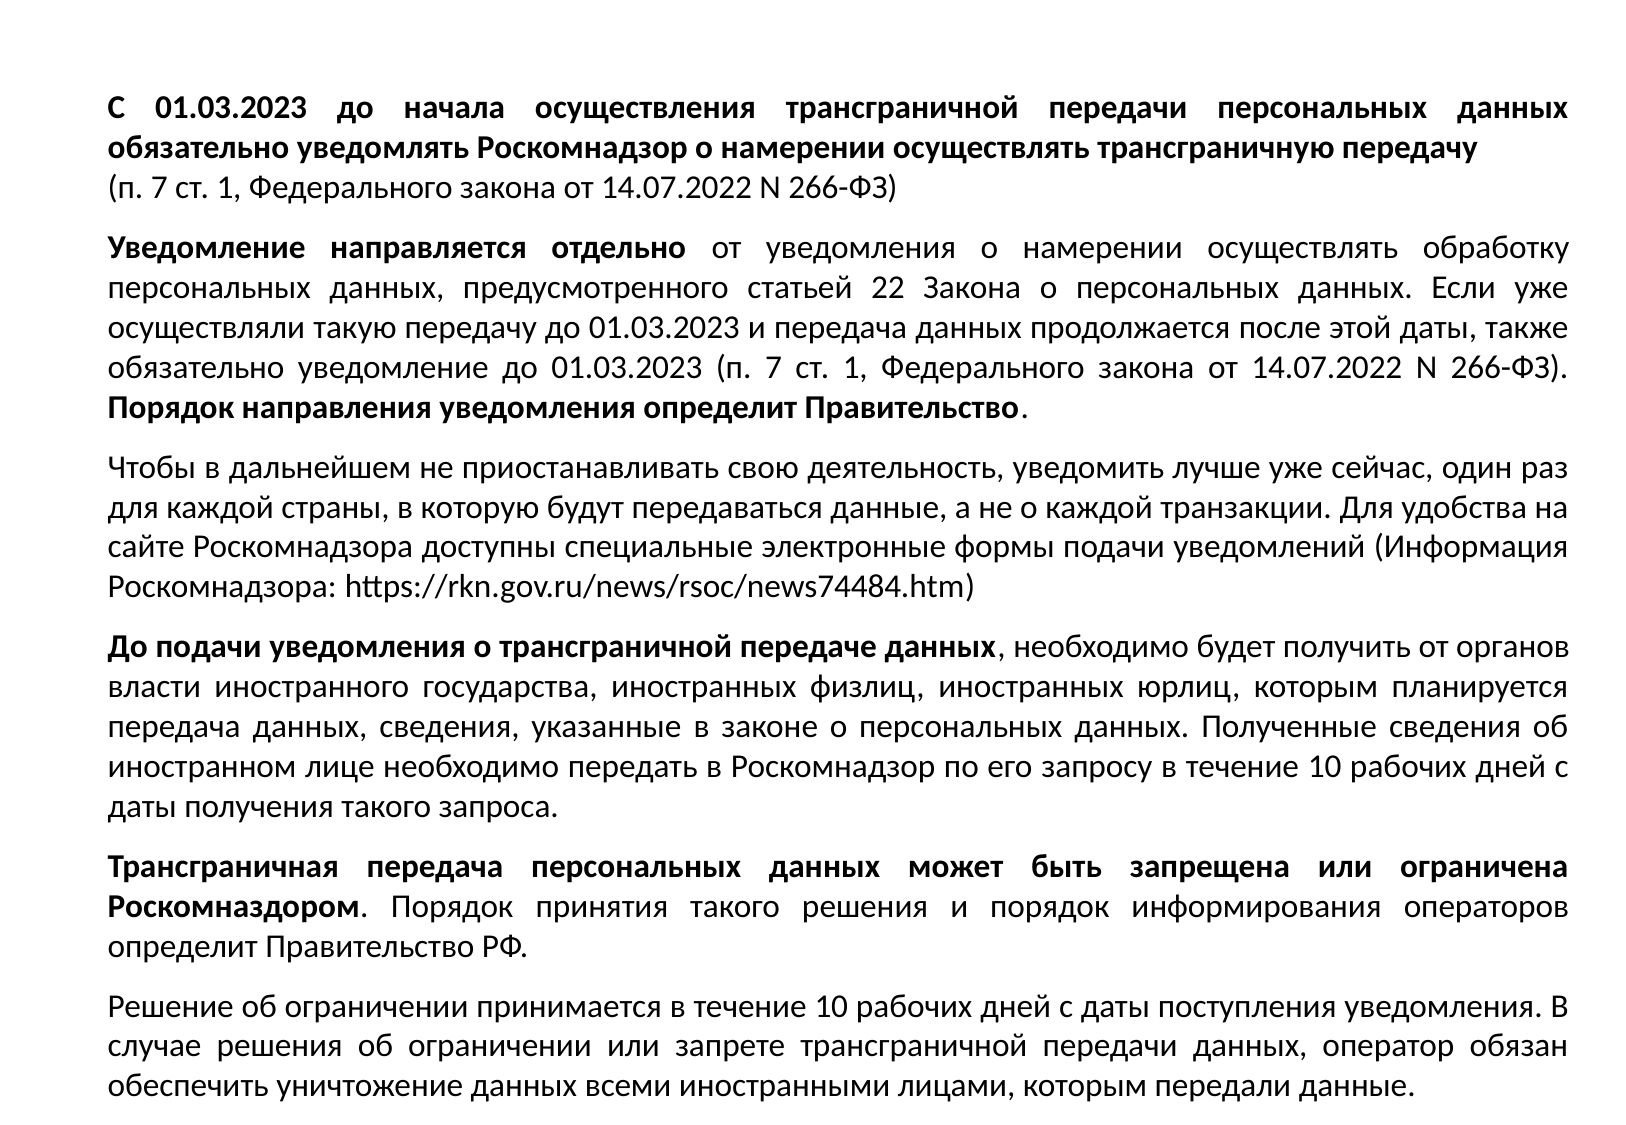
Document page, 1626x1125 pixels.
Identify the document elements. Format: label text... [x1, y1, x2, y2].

text_box С 01.03.2023 до начала осуществления трансграничной передачи персональных данных обязательно уведомлять Роскомнадзор о намерении осуществлять трансграничную передачу (п. 7 ст. 1, Федерального закона от 14.07.2022 N 266-ФЗ) Уведомление направляется отдельно от уведомления о намерении осуществлять обработку персональных данных, предусмотренного статьей 22 Закона о персональных данных. Если уже осуществляли такую передачу до 01.03.2023 и передача данных продолжается после этой даты, также обязательно уведомление до 01.03.2023 (п. 7 ст. 1, Федерального закона от 14.07.2022 N 266-ФЗ). Порядок направления уведомления определит Правительство. Чтобы в дальнейшем не приостанавливать свою деятельность, уведомить лучше уже сейчас, один раз для каждой страны, в которую будут передаваться данные, а не о каждой транзакции. Для удобства на сайте Роскомнадзора доступны специальные электронные формы подачи уведомлений (Информация Роскомнадзора: https://rkn.gov.ru/news/rsoc/news74484.htm) До подачи уведомления о трансграничной передаче данных, необходимо будет получить от органов власти иностранного государства, иностранных физлиц, иностранных юрлиц, которым планируется передача данных, сведения, указанные в законе о персональных данных. Полученные сведения об иностранном лице необходимо передать в Роскомнадзор по его запросу в течение 10 рабочих дней с даты получения такого запроса. Трансграничная передача персональных данных может быть запрещена или ограничена Роскомназдором. Порядок принятия такого решения и порядок информирования операторов определит Правительство РФ. Решение об ограничении принимается в течение 10 рабочих дней с даты поступления уведомления. В случае решения об ограничении или запрете трансграничной передачи данных, оператор обязан обеспечить уничтожение данных всеми иностранными лицами, которым передали данные. [93, 78, 1586, 1111]
